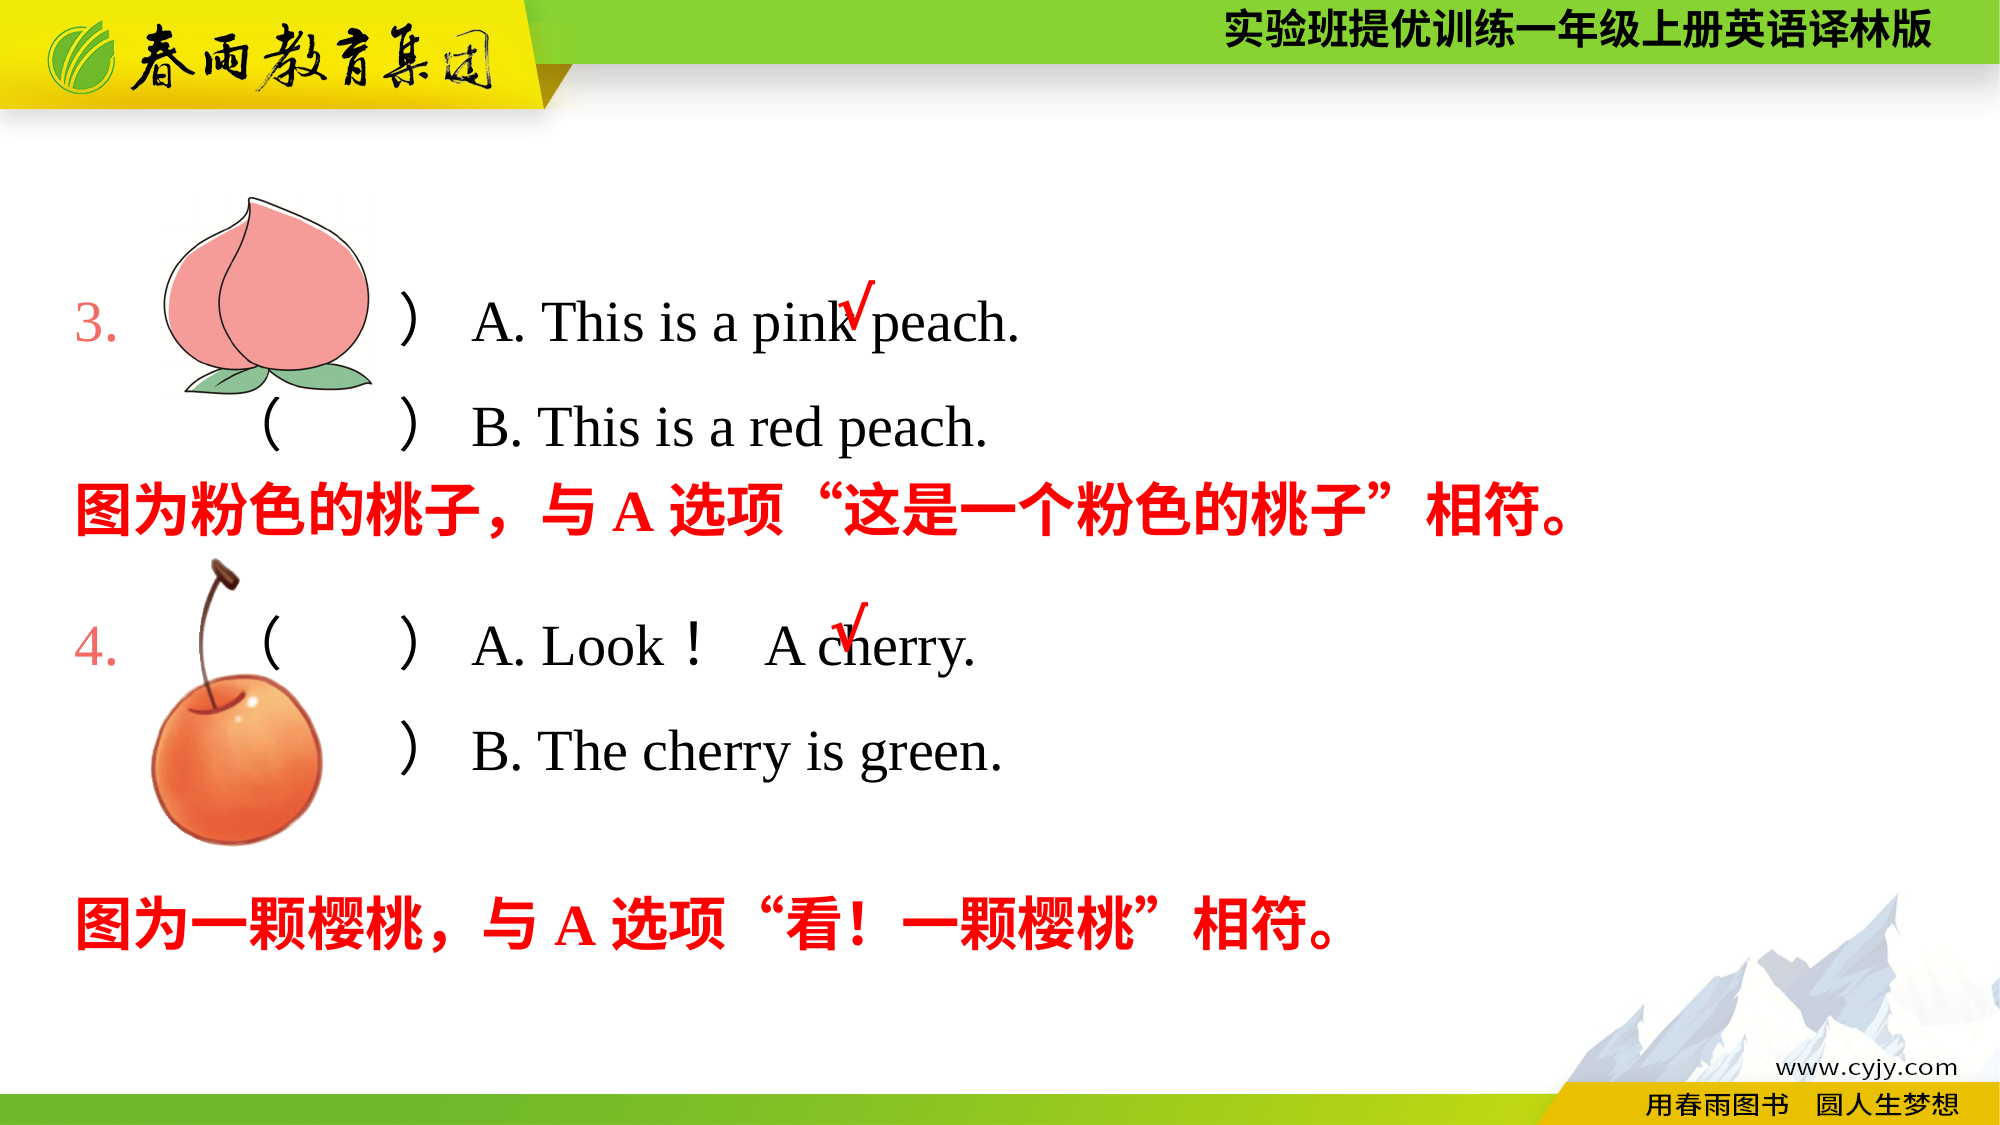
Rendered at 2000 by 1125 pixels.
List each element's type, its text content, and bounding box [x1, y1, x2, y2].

text_box 图为粉色的桃子，与A选项“这是一个粉色的桃子”相符。 [59, 431, 1944, 551]
picture [0, 0, 2000, 1125]
text_box √ [814, 586, 883, 671]
text_box 图为一颗樱桃，与A选项“看！一颗樱桃”相符。 [59, 844, 1944, 965]
text_box √ [821, 264, 890, 349]
text_box 4. （ ）A. Look！ A cherry. （ ）B. The cherry is green. [336, 564, 1944, 790]
list 3. （ ）A. This is a pink peach. （ ）B. This is a red peach. [59, 240, 1944, 431]
text_box 4. （ ）A. Look！ A cherry. （ ）B. The cherry is green. [59, 564, 144, 790]
